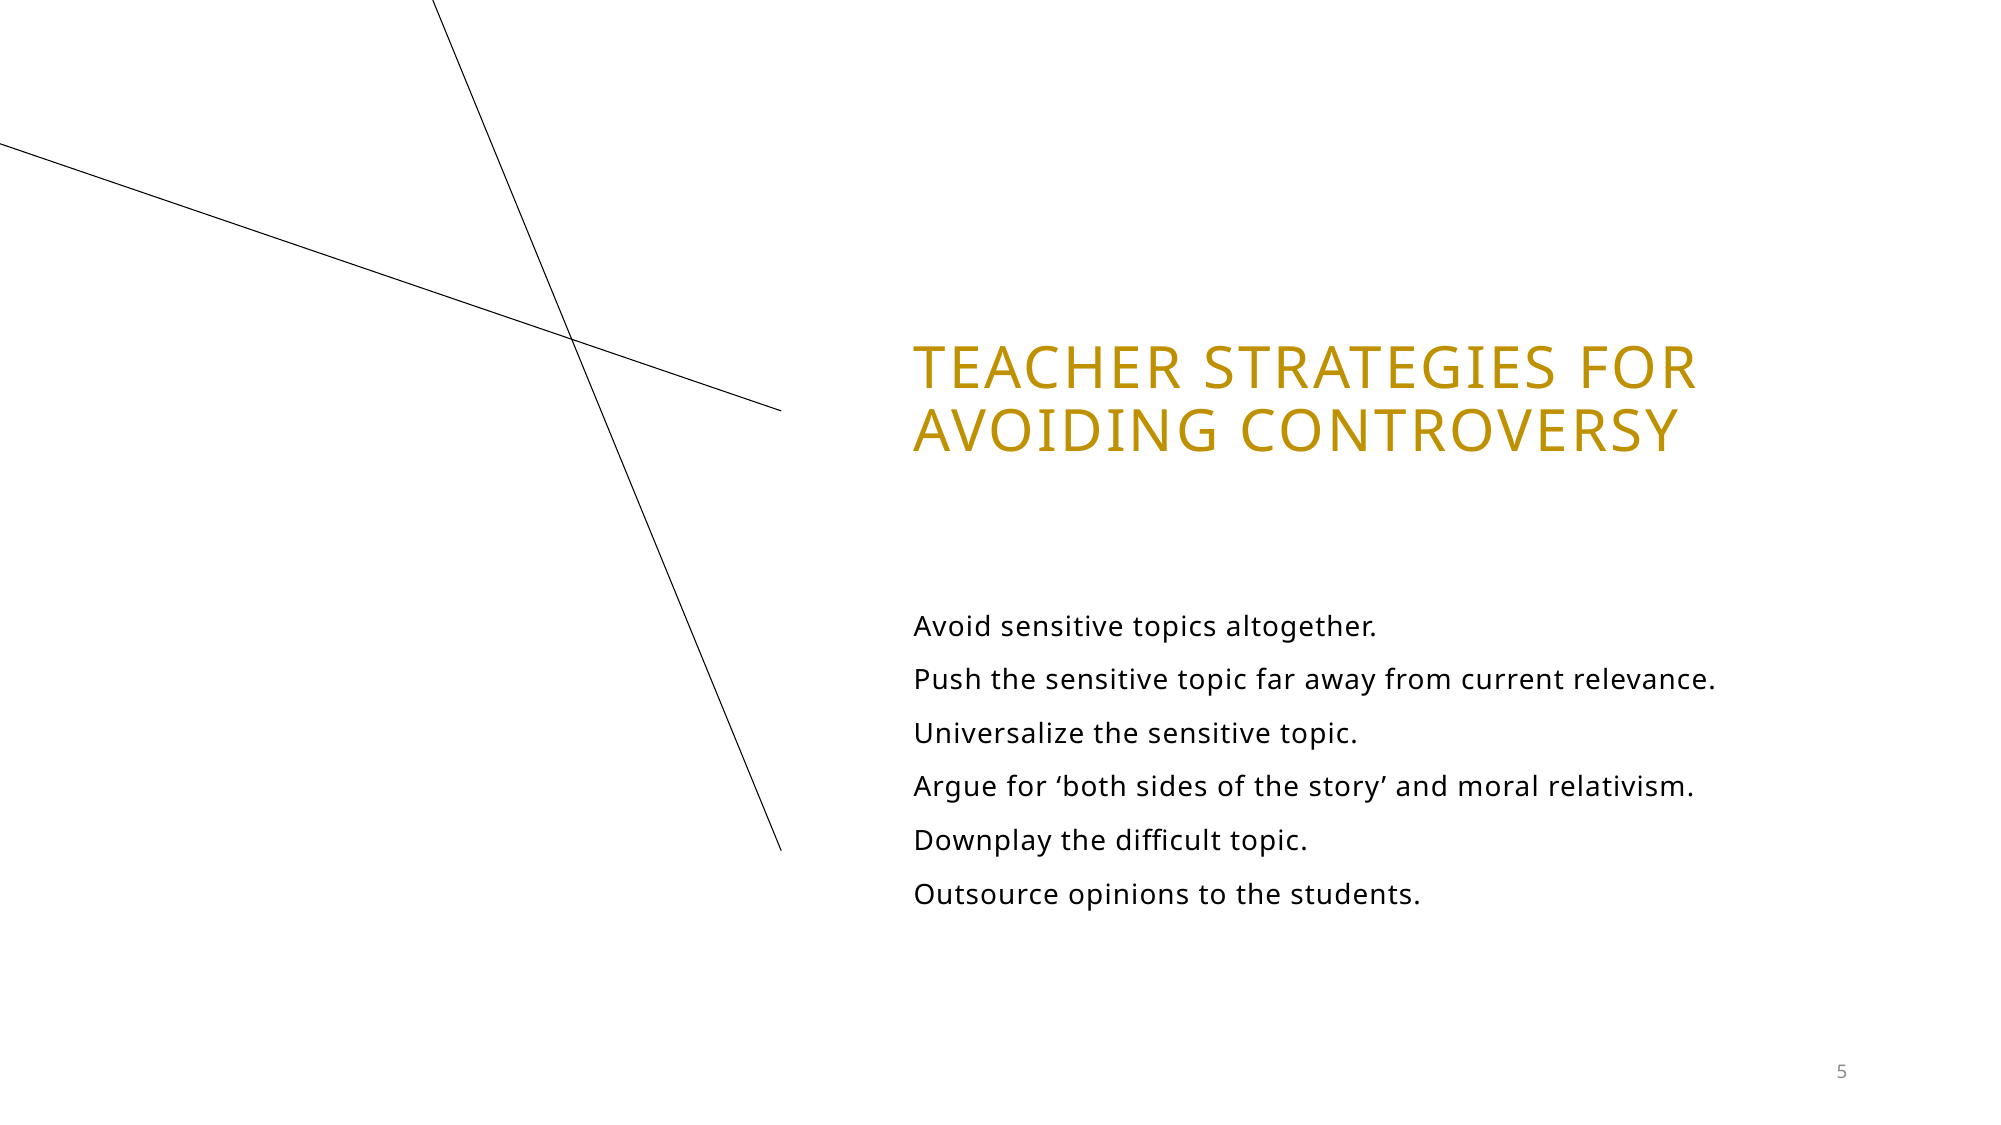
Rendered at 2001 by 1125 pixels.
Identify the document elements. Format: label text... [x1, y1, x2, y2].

list Avoid sensitive topics altogether. Push the sensitive topic far away from current relevance. Universalize the sensitive topic. Argue for ‘both sides of the story’ and moral relativism. Downplay the difficult topic. Outsource opinions to the students. [898, 600, 1737, 929]
slide_number 5 [1412, 1042, 1863, 1103]
title Teacher strategies for avoiding controversy [898, 274, 1737, 472]
